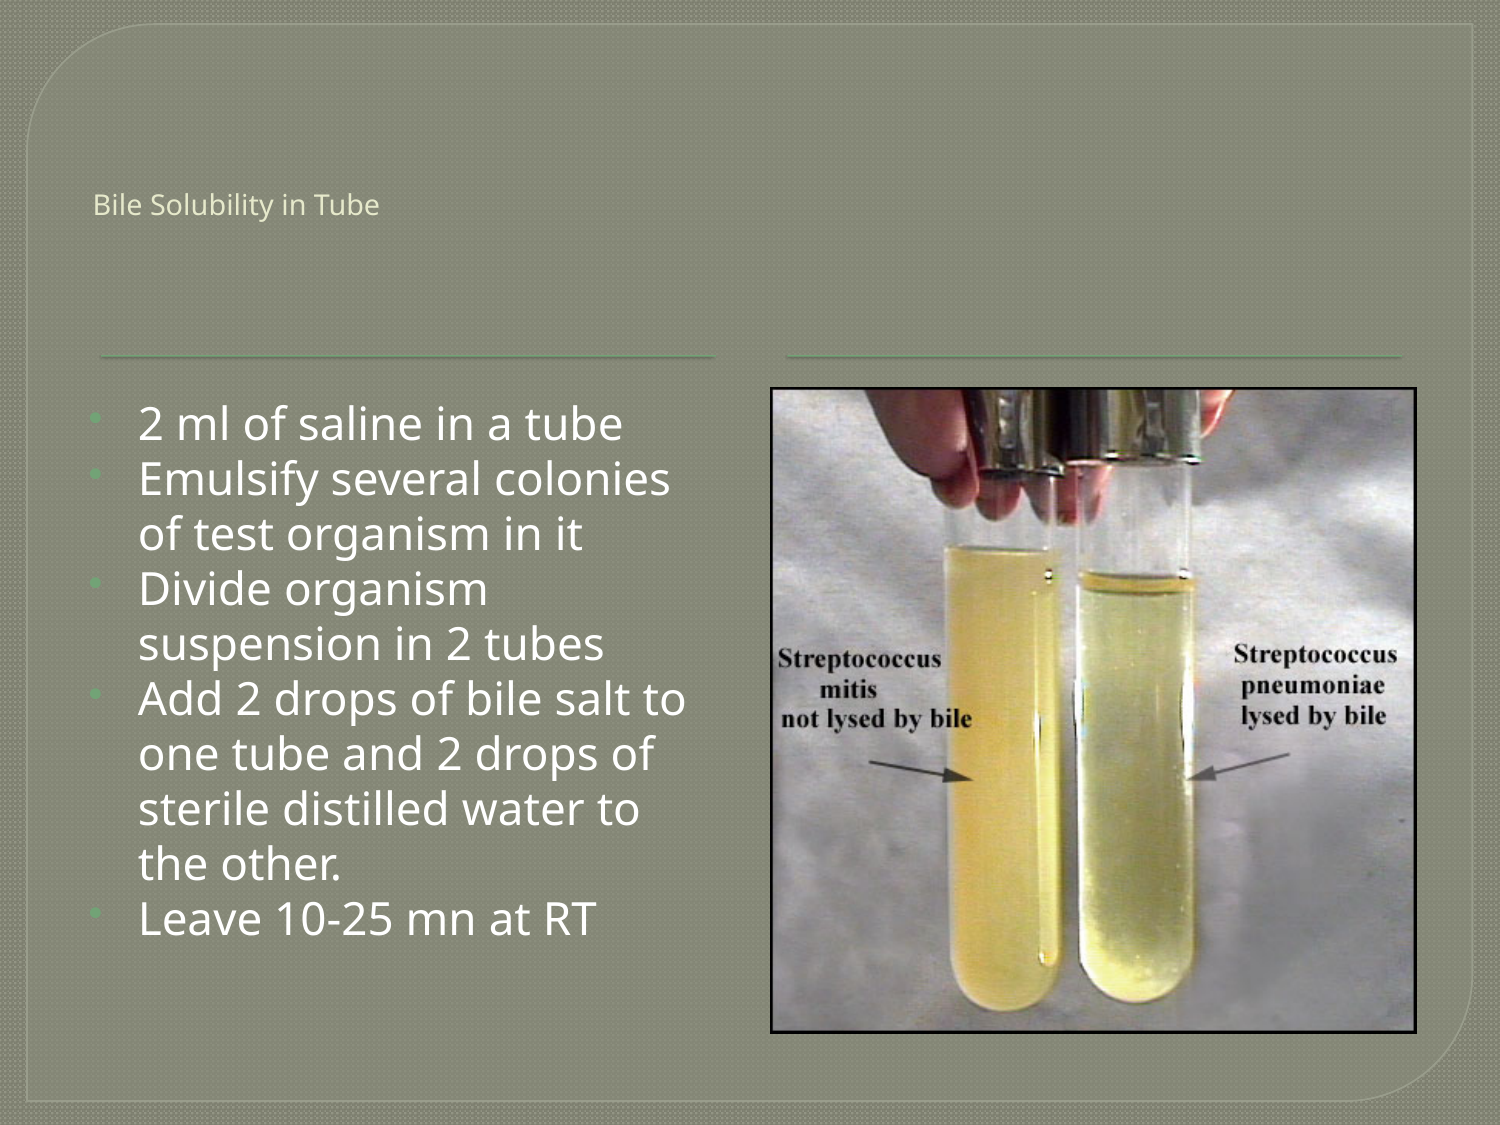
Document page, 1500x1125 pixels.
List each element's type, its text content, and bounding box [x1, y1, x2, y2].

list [769, 387, 1417, 1035]
title Bile Solubility in Tube [75, 41, 1425, 229]
list 2 ml of saline in a tube Emulsify several colonies of test organism in it Divide organism suspension in 2 tubes Add 2 drops of bile salt to one tube and 2 drops of sterile distilled water to the other. Leave 10-25 mn at RT [75, 387, 738, 1035]
